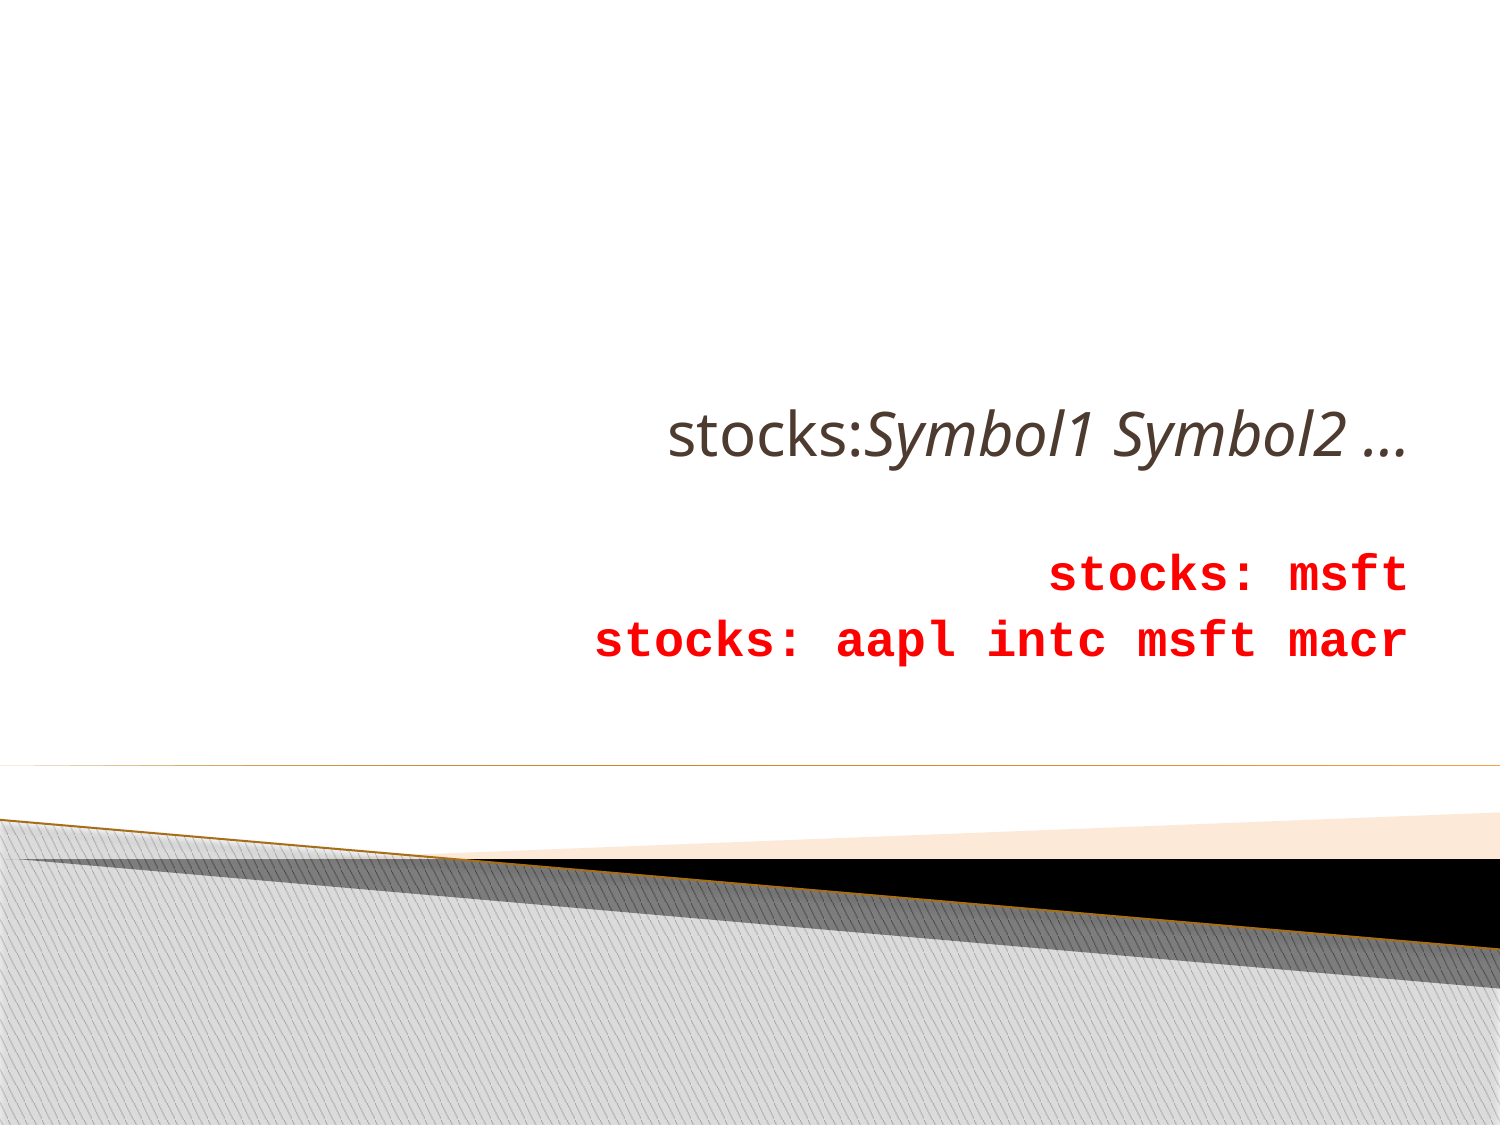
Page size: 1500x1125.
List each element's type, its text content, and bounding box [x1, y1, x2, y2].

picture [5, 859, 1500, 989]
subtitle stocks:Symbol1 Symbol2 … stocks: msft stocks: aapl intc msft macr [75, 387, 1425, 675]
